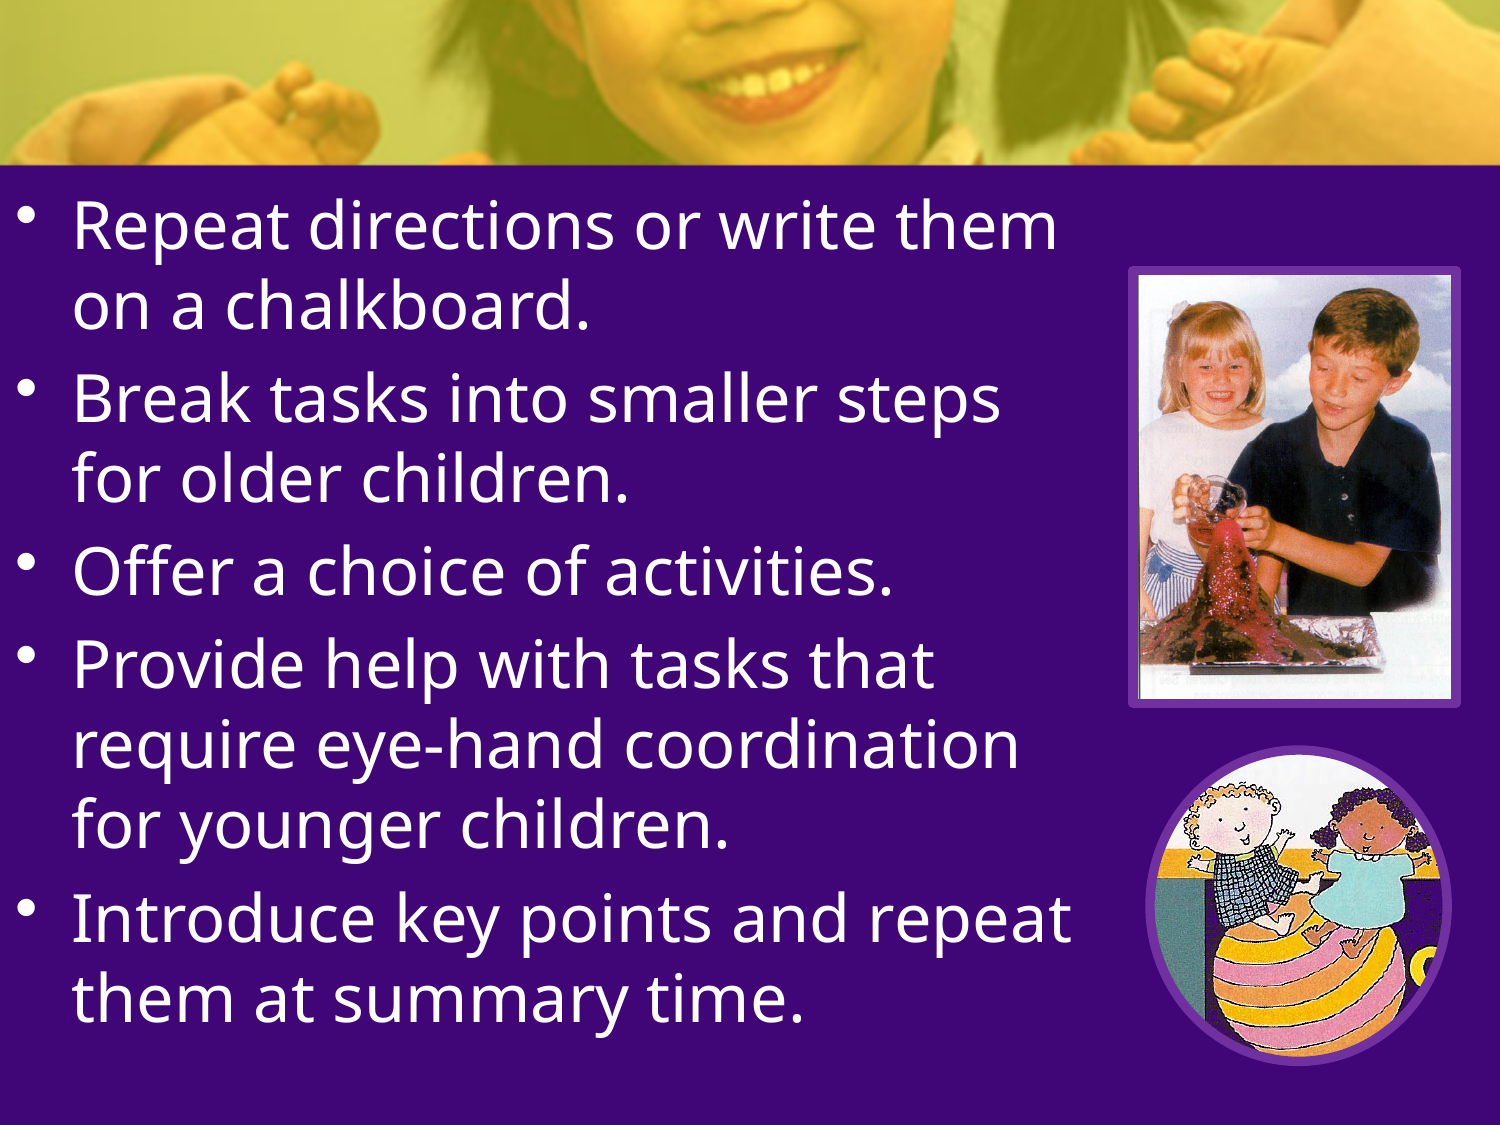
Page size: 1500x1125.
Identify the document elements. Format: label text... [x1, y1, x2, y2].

list Repeat directions or write them on a chalkboard. Break tasks into smaller steps for older children. Offer a choice of activities. Provide help with tasks that require eye-hand coordination for younger children. Introduce key points and repeat them at summary time. [0, 174, 1126, 1088]
picture [0, 0, 1500, 1125]
